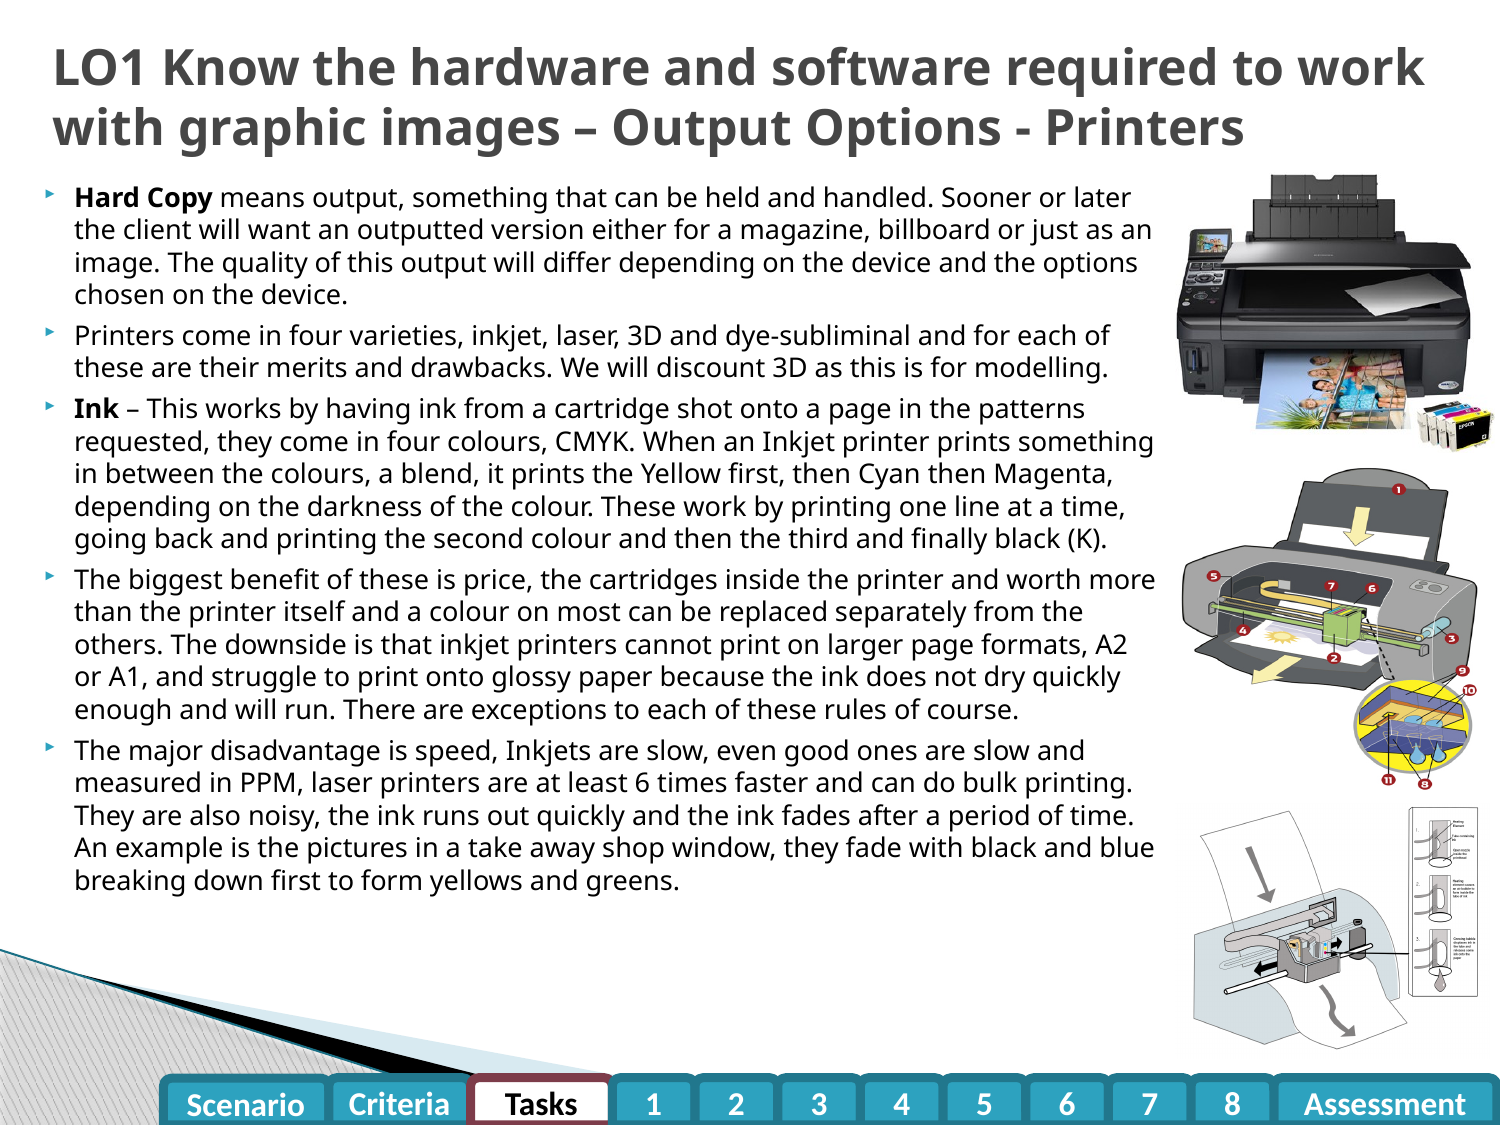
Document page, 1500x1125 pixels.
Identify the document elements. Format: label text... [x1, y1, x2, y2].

text_box 1 [607, 1073, 695, 1125]
text_box 6 [1021, 1073, 1108, 1125]
text_box Scenario [158, 1073, 328, 1125]
text_box 4 [855, 1073, 943, 1125]
text_box 5 [938, 1073, 1026, 1125]
text_box Tasks [466, 1073, 612, 1125]
text_box 7 [1103, 1073, 1191, 1125]
picture [1174, 455, 1483, 792]
picture [1174, 172, 1495, 453]
list Hard Copy means output, something that can be held and handled. Sooner or later the client will want an outputted version either for a magazine, billboard or just as an image. The quality of this output will differ depending on the device and the options chosen on the device. Printers come in four varieties, inkjet, laser, 3D and dye-subliminal and for each of these are their merits and drawbacks. We will discount 3D as this is for modelling. Ink – This works by having ink from a cartridge shot onto a page in the patterns requested, they come in four colours, CMYK. When an Inkjet printer prints something in between the colours, a blend, it prints the Yellow first, then Cyan then Magenta, depending on the darkness of the colour. These work by printing one line at a time, going back and printing the second colour and then the third and finally black (K). The biggest benefit of these is price, the cartridges inside the printer and worth more than the printer itself and a colour on most can be replaced separately from the others. The downside is that inkjet printers cannot print on larger page formats, A2 or A1, and struggle to print onto glossy paper because the ink does not dry quickly enough and will run. There are exceptions to each of these rules of course. The major disadvantage is speed, Inkjets are slow, even good ones are slow and measured in PPM, laser printers are at least 6 times faster and can do bulk printing. They are also noisy, the ink runs out quickly and the ink fades after a period of time. An example is the pictures in a take away shop window, they fade with black and blue breaking down first to form yellows and greens. [29, 172, 1176, 1071]
text_box 8 [1186, 1073, 1279, 1125]
text_box Assessment [1274, 1073, 1500, 1125]
picture [1174, 802, 1490, 1059]
text_box 2 [690, 1073, 778, 1125]
title LO1 Know the hardware and software required to work with graphic images – Output Options - Printers [37, 19, 1471, 173]
text_box Criteria [324, 1073, 470, 1125]
text_box 3 [773, 1073, 860, 1125]
